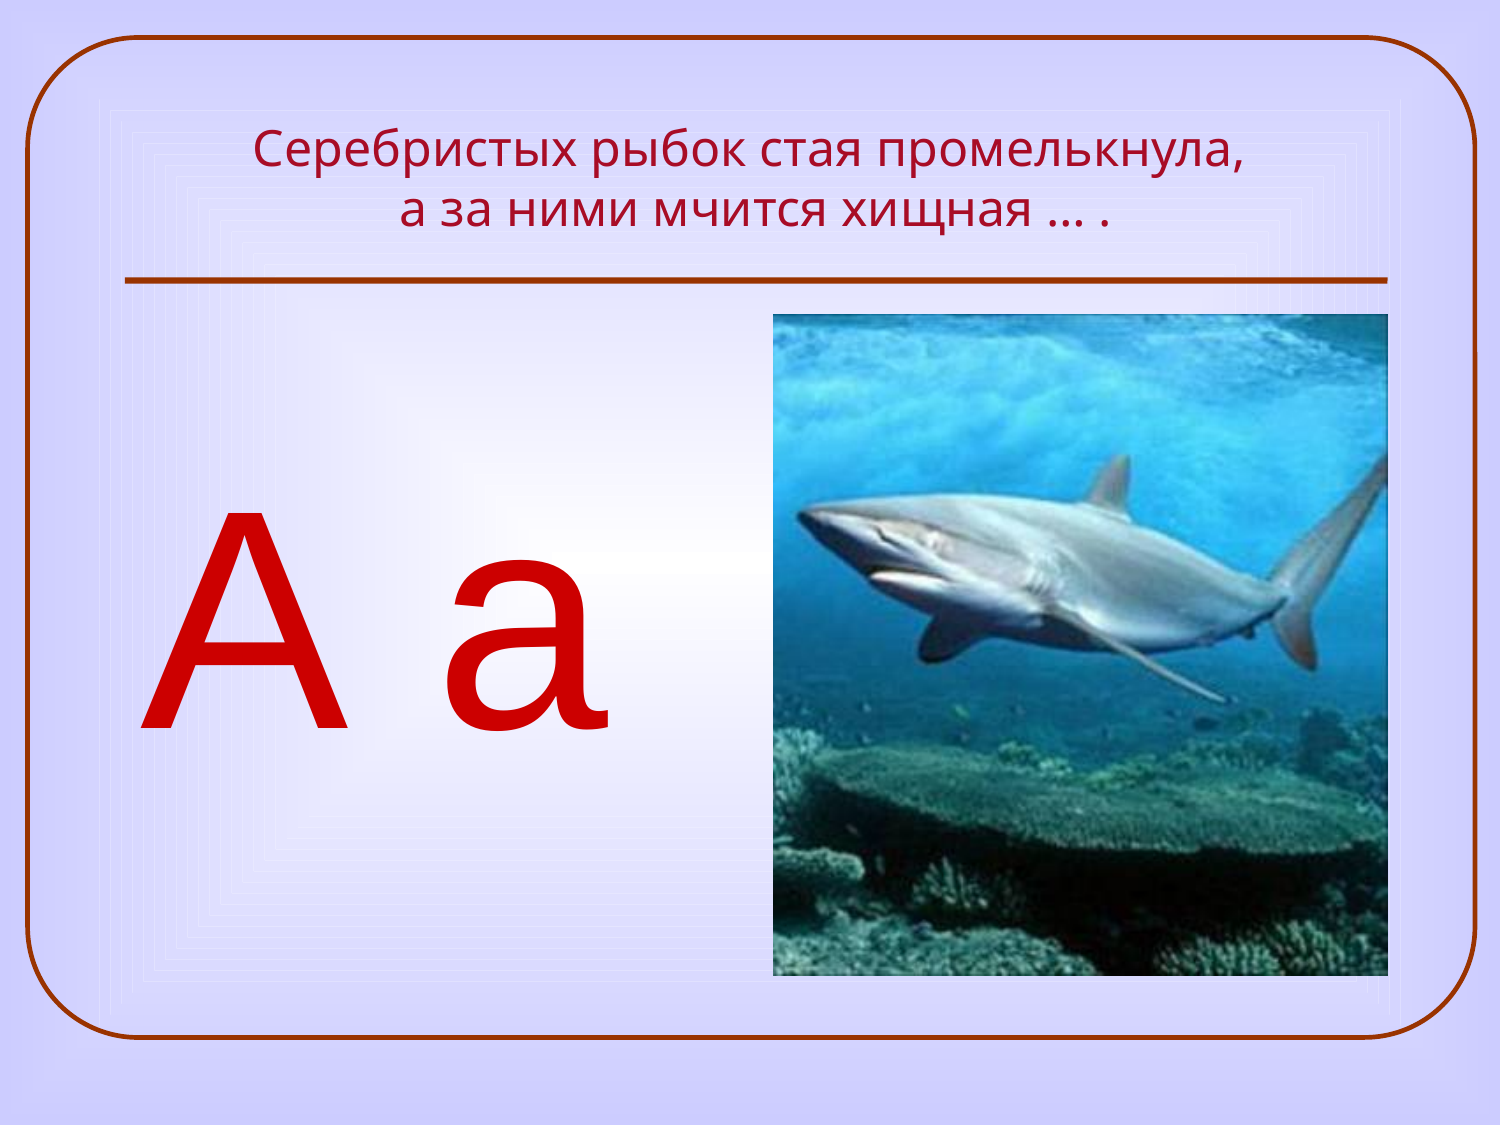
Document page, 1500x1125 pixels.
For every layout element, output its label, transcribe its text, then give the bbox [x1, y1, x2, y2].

list А а [124, 408, 745, 976]
title Серебристых рыбок стая промелькнула, а за ними мчится хищная … . [124, 87, 1388, 244]
picture [773, 314, 1388, 977]
